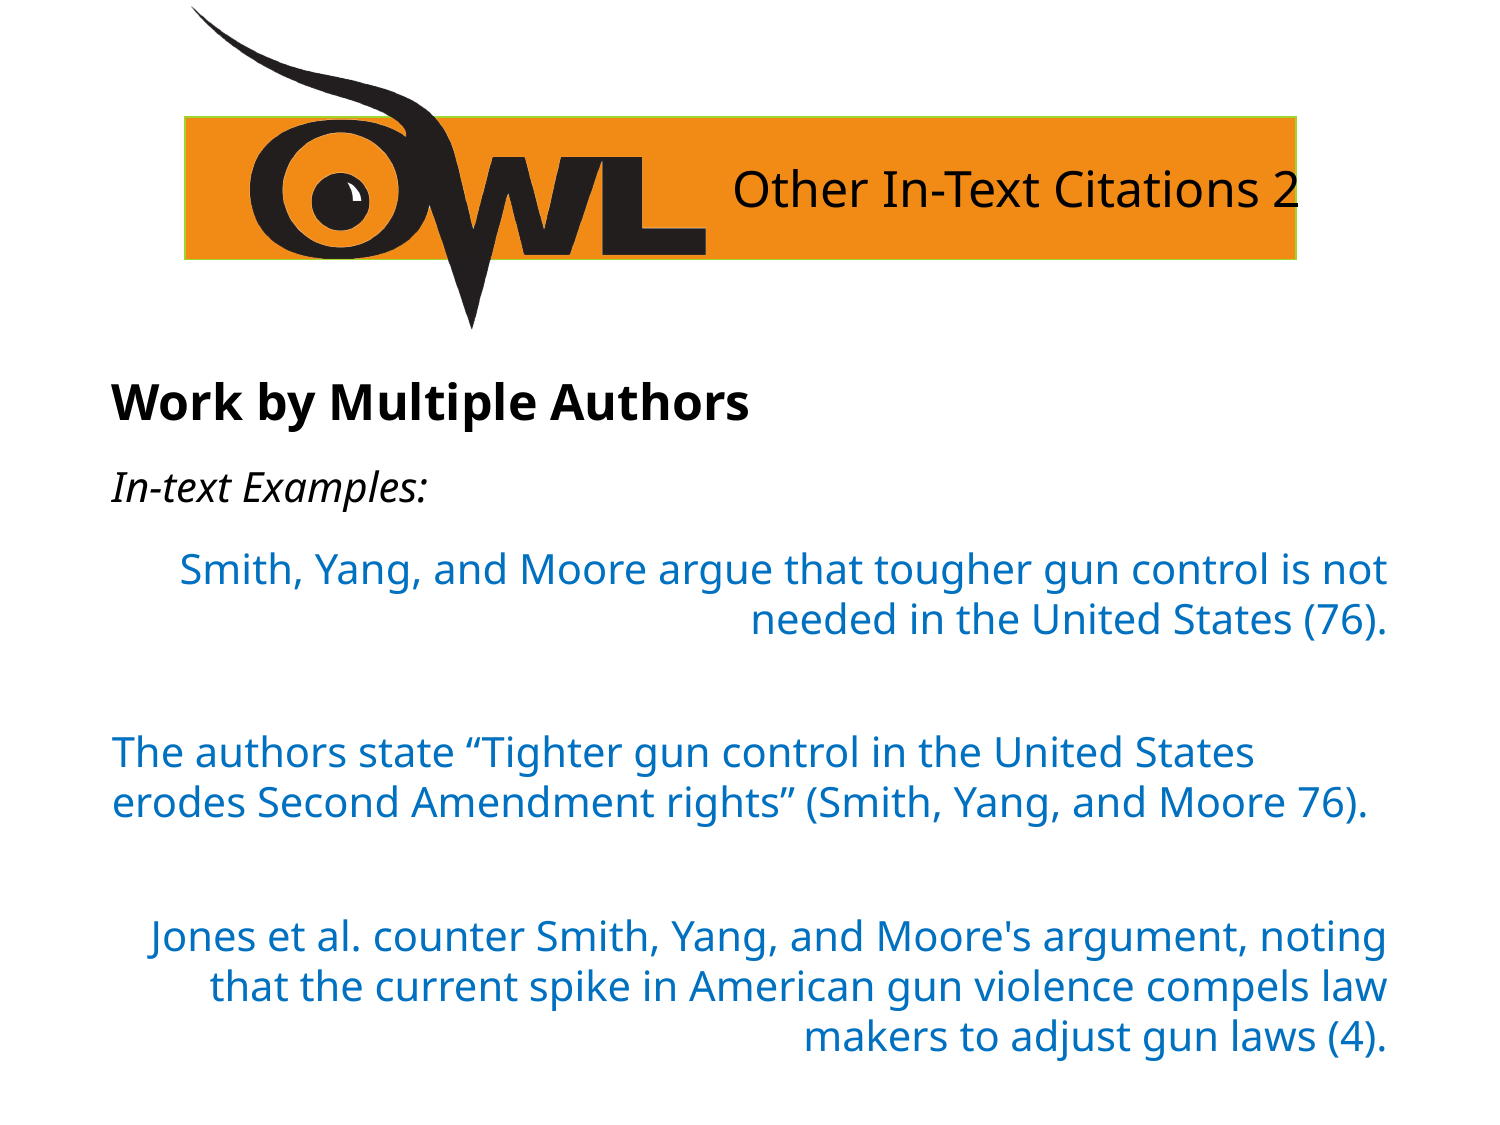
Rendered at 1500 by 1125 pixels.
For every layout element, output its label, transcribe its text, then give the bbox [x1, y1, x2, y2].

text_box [184, 0, 1360, 332]
text_box Work by Multiple Authors In-text Examples: Smith, Yang, and Moore argue that tougher gun control is not needed in the United States (76). The authors state “Tighter gun control in the United States erodes Second Amendment rights” (Smith, Yang, and Moore 76). Jones et al. counter Smith, Yang, and Moore's argument, noting that the current spike in American gun violence compels law makers to adjust gun laws (4). [96, 327, 1404, 1075]
